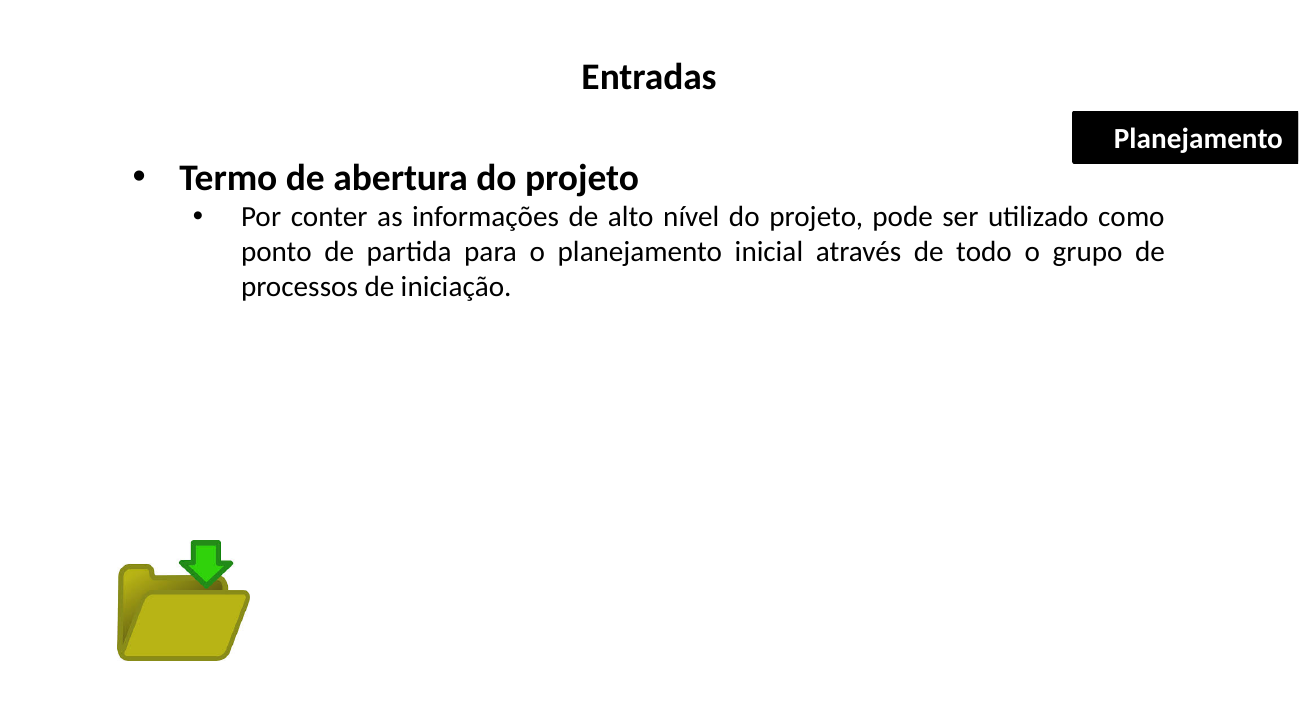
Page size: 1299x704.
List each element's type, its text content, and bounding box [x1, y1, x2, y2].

text_box Entradas [0, 44, 1299, 106]
text_box Planejamento [1074, 112, 1299, 162]
text_box Termo de abertura do projeto Por conter as informações de alto nível do projeto, pode ser utilizado como ponto de partida para o planejamento inicial através de todo o grupo de processos de iniciação. [117, 145, 1181, 312]
picture [117, 540, 250, 661]
